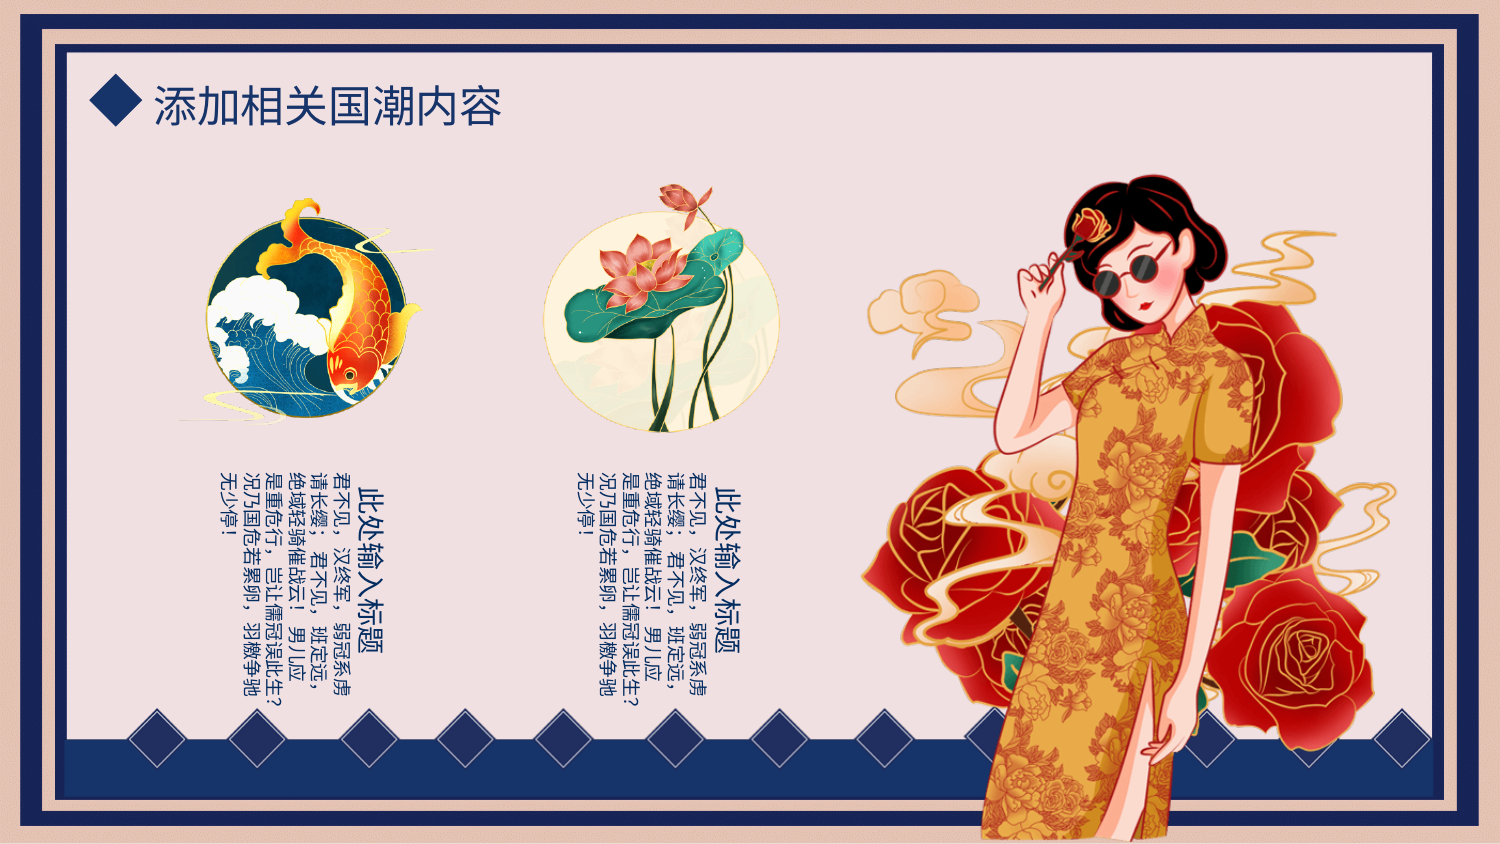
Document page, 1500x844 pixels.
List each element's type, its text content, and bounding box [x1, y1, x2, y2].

text_box 君不见，汉终军，弱冠系虏请长缨； 君不见，班定远，绝域轻骑催战云！ 男儿应是重危行，岂让儒冠误此生？况乃国危若累卵，羽檄争驰无少停！ [194, 457, 362, 714]
text_box 君不见，汉终军，弱冠系虏请长缨； 君不见，班定远，绝域轻骑催战云！ 男儿应是重危行，岂让儒冠误此生？况乃国危若累卵，羽檄争驰无少停！ [551, 457, 718, 714]
text_box 此处输入标题 [681, 443, 788, 654]
picture [0, 0, 1500, 844]
text_box 此处输入标题 [324, 442, 431, 654]
